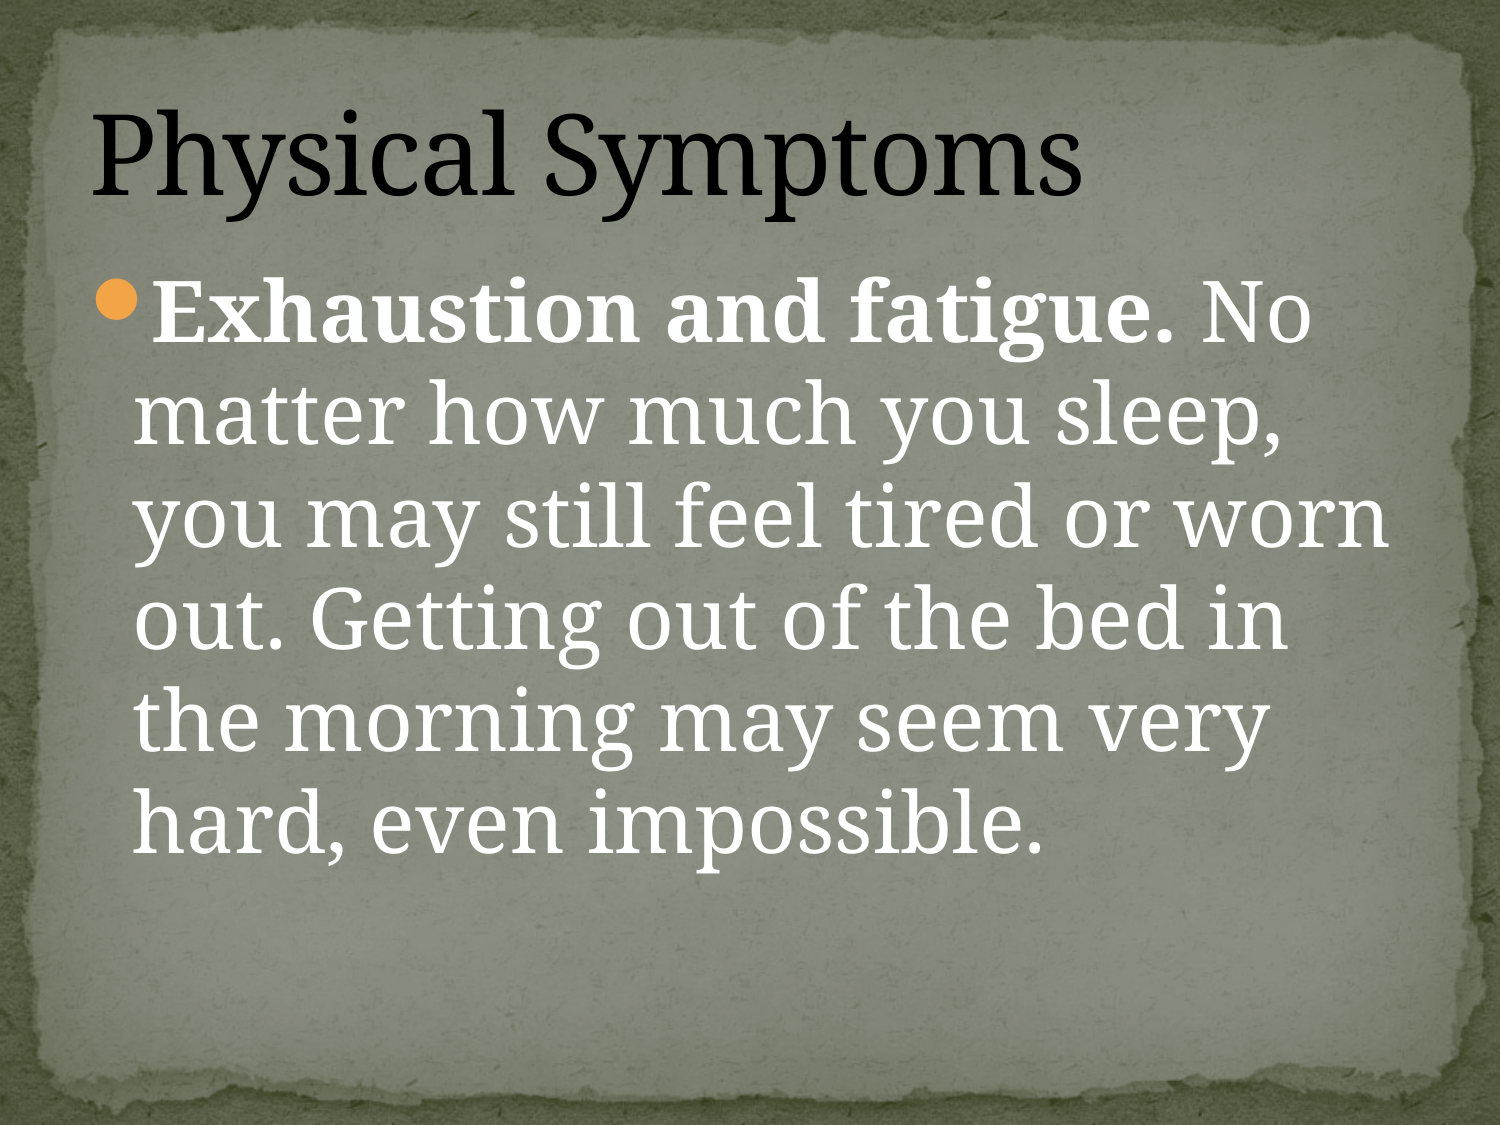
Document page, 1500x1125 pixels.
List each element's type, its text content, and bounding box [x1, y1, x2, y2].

title Physical Symptoms [74, 24, 1425, 225]
list Exhaustion and fatigue. No matter how much you sleep, you may still feel tired or worn out. Getting out of the bed in the morning may seem very hard, even impossible. [75, 249, 1425, 1000]
